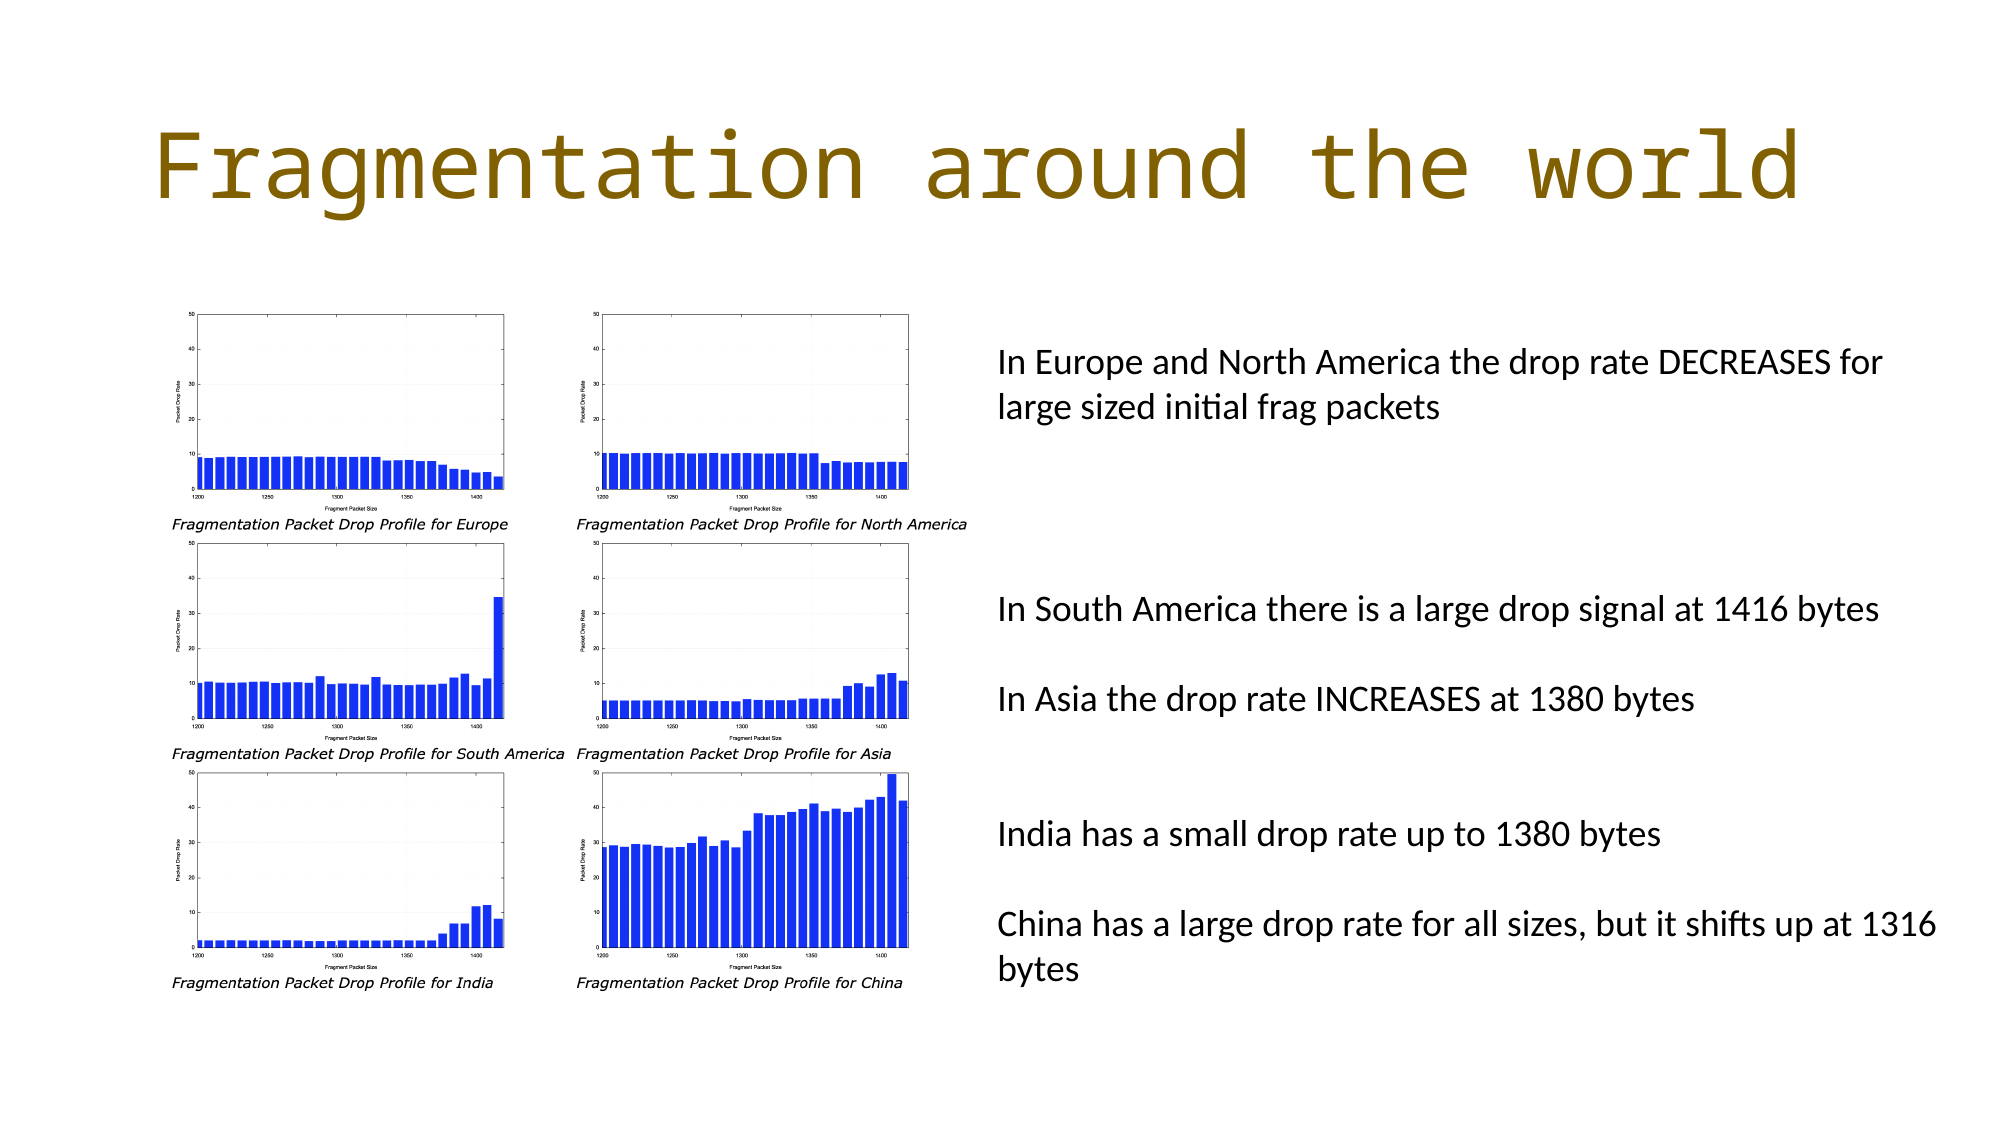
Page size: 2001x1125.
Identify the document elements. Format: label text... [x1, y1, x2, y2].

text_box In Europe and North America the drop rate DECREASES for large sized initial frag packets [983, 329, 1972, 435]
text_box In South America there is a large drop signal at 1416 bytes In Asia the drop rate INCREASES at 1380 bytes India has a small drop rate up to 1380 bytes China has a large drop rate for all sizes, but it shifts up at 1316 bytes [983, 576, 1972, 996]
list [152, 295, 983, 1009]
title Fragmentation around the world [137, 59, 1863, 278]
